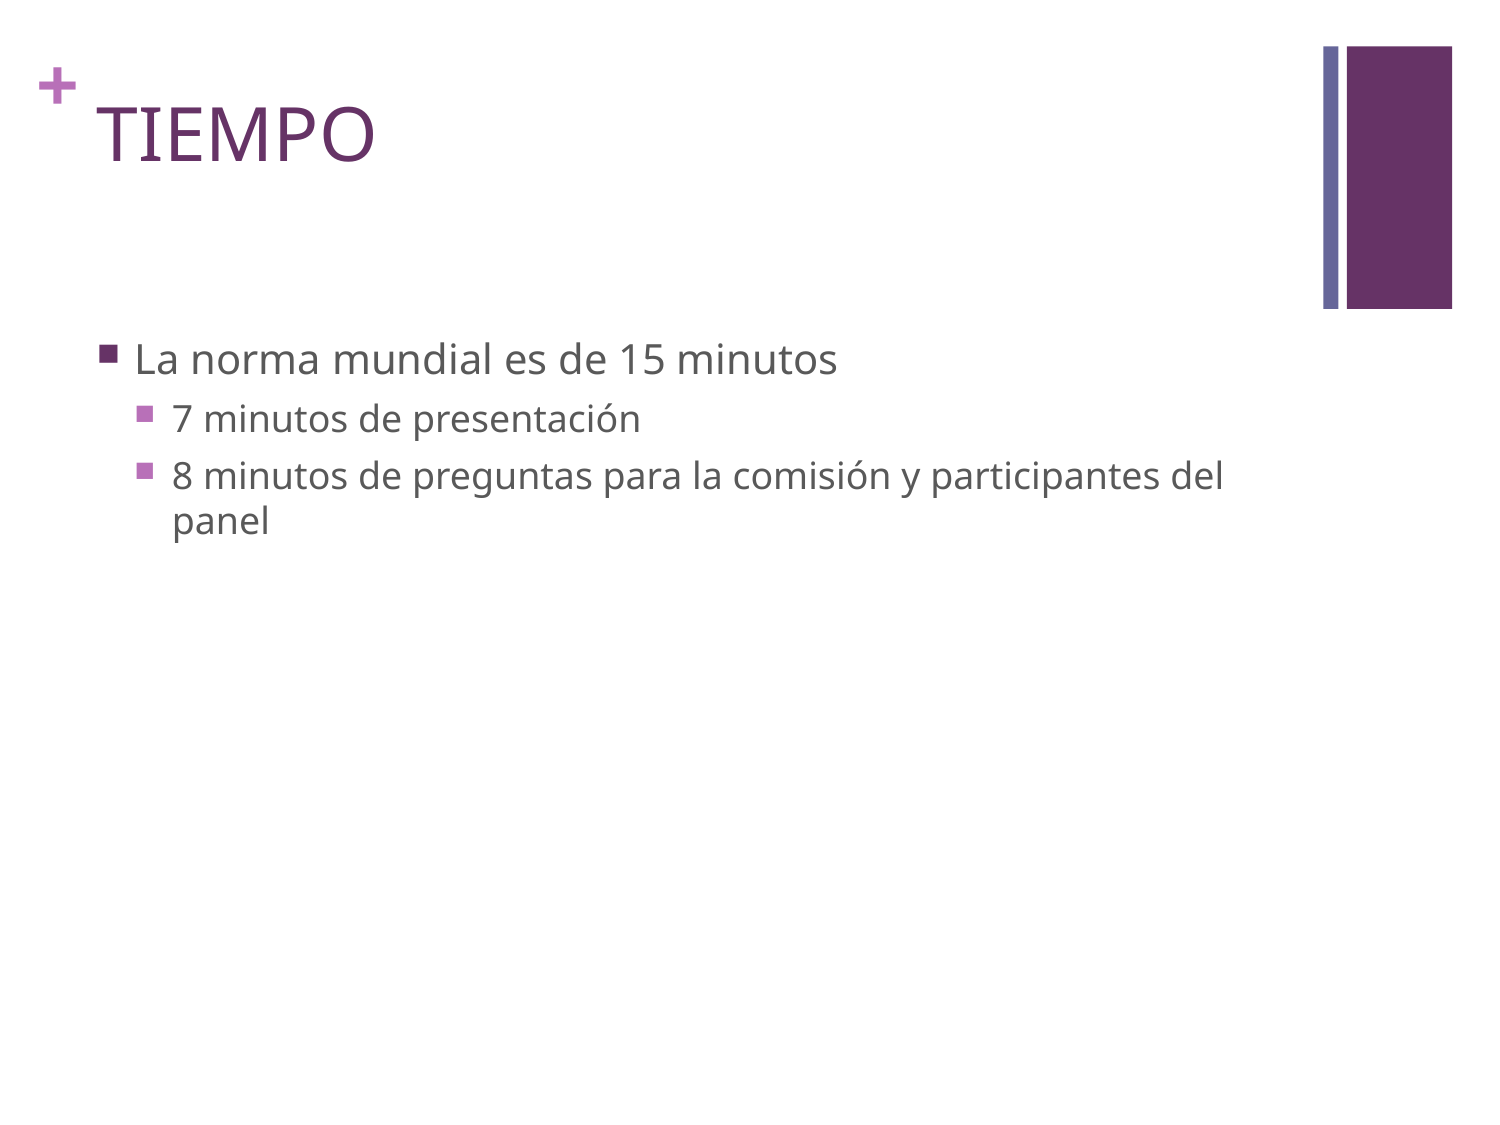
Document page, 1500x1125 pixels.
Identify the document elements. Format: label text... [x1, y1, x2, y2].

list La norma mundial es de 15 minutos 7 minutos de presentación 8 minutos de preguntas para la comisión y participantes del panel [81, 324, 1322, 1005]
title TIEMPO [81, 79, 1322, 263]
